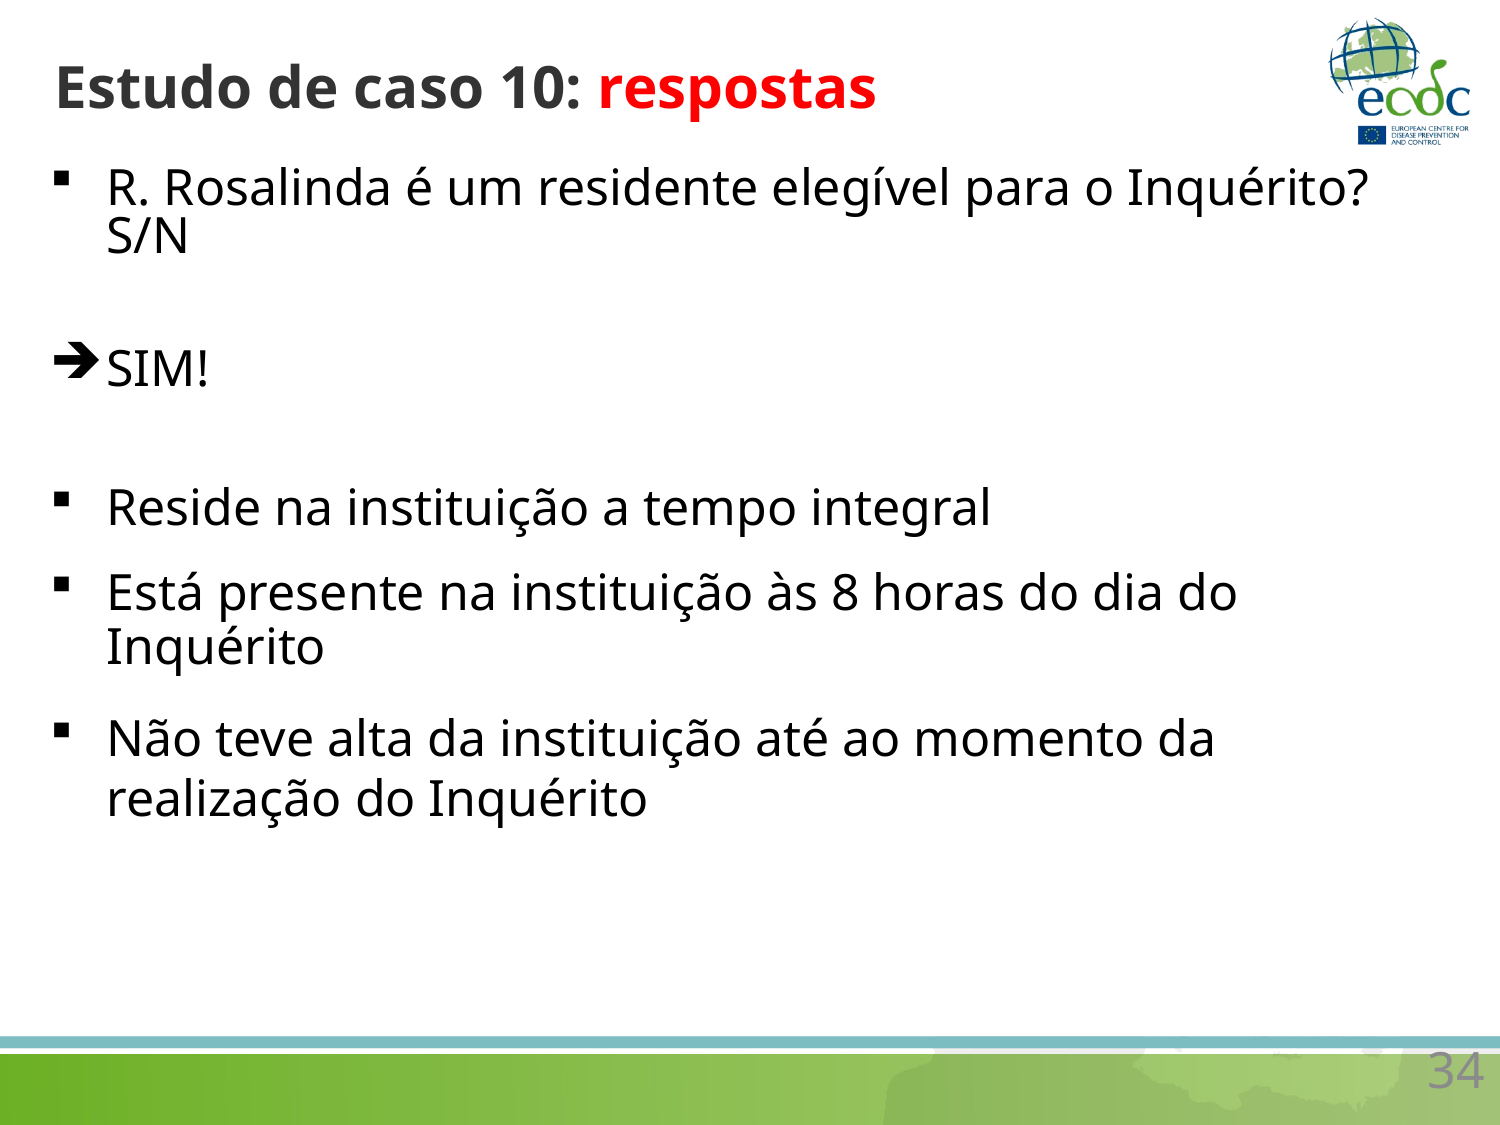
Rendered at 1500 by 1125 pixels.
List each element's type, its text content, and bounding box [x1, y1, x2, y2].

title Estudo de caso 10: respostas [54, 58, 1405, 152]
picture [1328, 17, 1473, 148]
picture [0, 1036, 1500, 1125]
slide_number 34 [1149, 1042, 1500, 1103]
list R. Rosalinda é um residente elegível para o Inquérito? S/N SIM! Reside na instituição a tempo integral Está presente na instituição às 8 horas do dia do Inquérito Não teve alta da instituição até ao momento da realização do Inquérito [49, 166, 1450, 1015]
